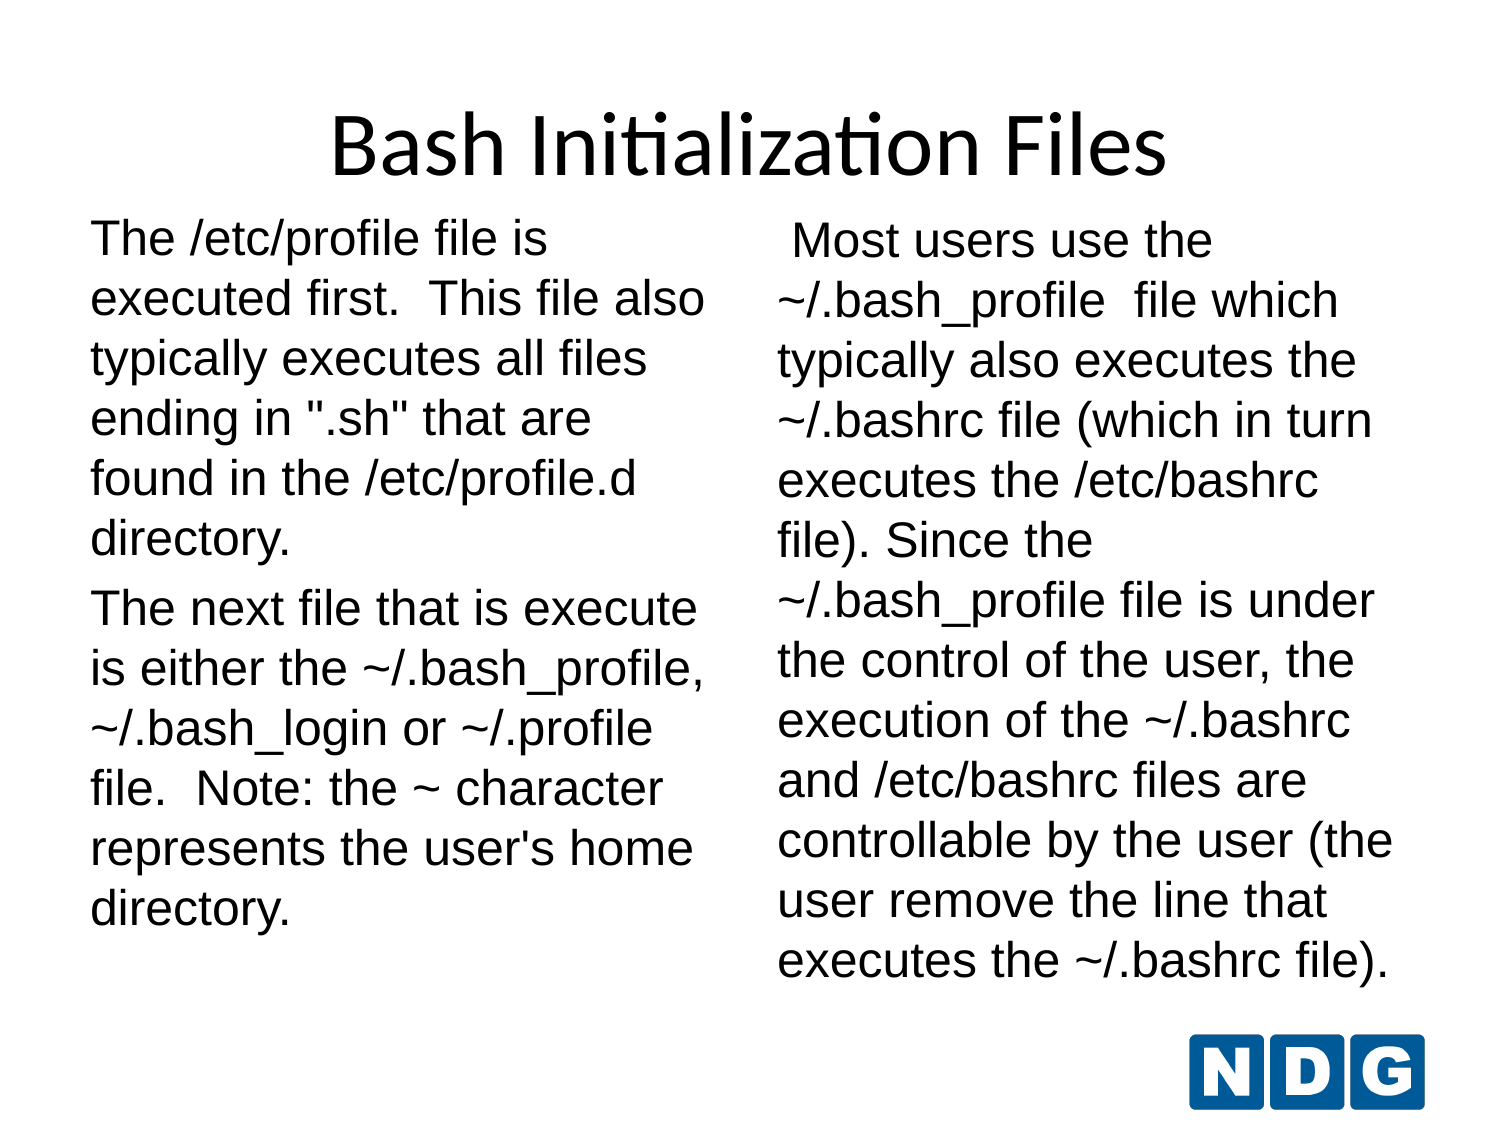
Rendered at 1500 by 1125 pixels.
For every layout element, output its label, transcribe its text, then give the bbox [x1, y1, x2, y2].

title Bash Initialization Files [74, 44, 1426, 233]
list The /etc/profile file is executed first. This file also typically executes all files ending in ".sh" that are found in the /etc/profile.d directory. The next file that is execute is either the ~/.bash_profile, ~/.bash_login or ~/.profile file. Note: the ~ character represents the user's home directory. [74, 197, 738, 847]
picture [1189, 1034, 1425, 1110]
list Most users use the ~/.bash_profile file which typically also executes the ~/.bashrc file (which in turn executes the /etc/bashrc file). Since the ~/.bash_profile file is under the control of the user, the execution of the ~/.bashrc and /etc/bashrc files are controllable by the user (the user remove the line that executes the ~/.bashrc file). [761, 199, 1426, 849]
